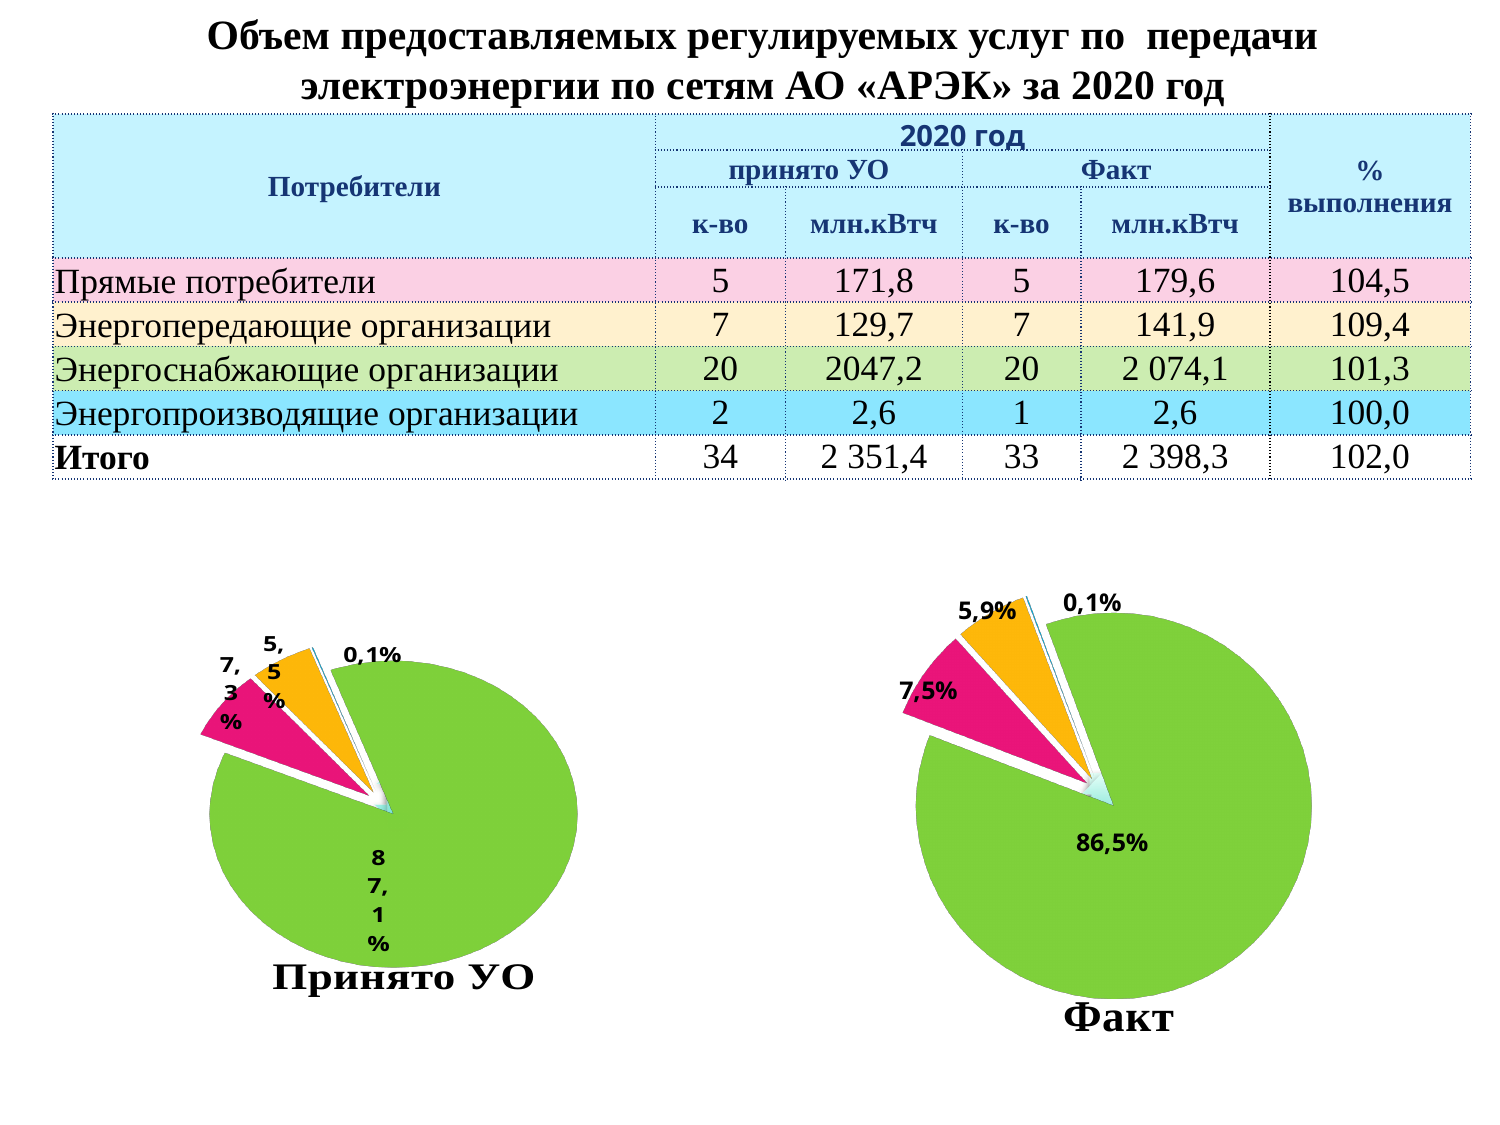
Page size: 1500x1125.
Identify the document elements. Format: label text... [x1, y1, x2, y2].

table_header % выполнения [1270, 114, 1470, 258]
table_cell 2,6 [785, 391, 963, 435]
table_cell Итого [53, 435, 656, 479]
table_cell млн.кВтч [1081, 187, 1270, 258]
table_cell Энергопередающие организации [53, 302, 656, 346]
table_cell 20 [963, 346, 1081, 391]
table_cell 34 [656, 435, 785, 479]
table_cell млн.кВтч [785, 187, 963, 258]
table_cell 1 [963, 391, 1081, 435]
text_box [0, 503, 801, 1088]
table_cell 5 [963, 258, 1081, 302]
table_cell 101,3 [1270, 346, 1470, 391]
table_header 2020 год [656, 114, 1270, 150]
table_cell Факт [963, 150, 1270, 187]
table_cell 179,6 [1081, 258, 1270, 302]
table_cell Энергопроизводящие организации [53, 391, 656, 435]
table_cell 7 [656, 302, 785, 346]
table_cell принято УО [656, 150, 963, 187]
text_box Объем предоставляемых регулируемых услуг по передачи электроэнергии по сетям АО «АРЭК» за 2020 год [41, 0, 1483, 115]
table_cell 2 398,3 [1081, 435, 1270, 479]
table_cell 171,8 [785, 258, 963, 302]
table_cell 2 351,4 [785, 435, 963, 479]
table_cell Энергоснабжающие организации [53, 346, 656, 391]
table_header Потребители [53, 114, 656, 258]
table_cell 129,7 [785, 302, 963, 346]
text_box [800, 514, 1477, 1095]
chart [801, 562, 1369, 1059]
table_cell 7 [963, 302, 1081, 346]
table_cell 5 [656, 258, 785, 302]
table_cell 100,0 [1270, 391, 1470, 435]
chart [121, 573, 583, 1041]
table_cell 2 [656, 391, 785, 435]
table_cell 2,6 [1081, 391, 1270, 435]
table_cell 104,5 [1270, 258, 1470, 302]
table_cell к-во [963, 187, 1081, 258]
table_cell 20 [656, 346, 785, 391]
table_cell 2047,2 [785, 346, 963, 391]
table_cell 2 074,1 [1081, 346, 1270, 391]
table_cell 141,9 [1081, 302, 1270, 346]
table_cell к-во [656, 187, 785, 258]
table_cell 109,4 [1270, 302, 1470, 346]
table_cell 102,0 [1270, 435, 1470, 479]
table_cell Прямые потребители [53, 258, 656, 302]
table_cell 33 [963, 435, 1081, 479]
